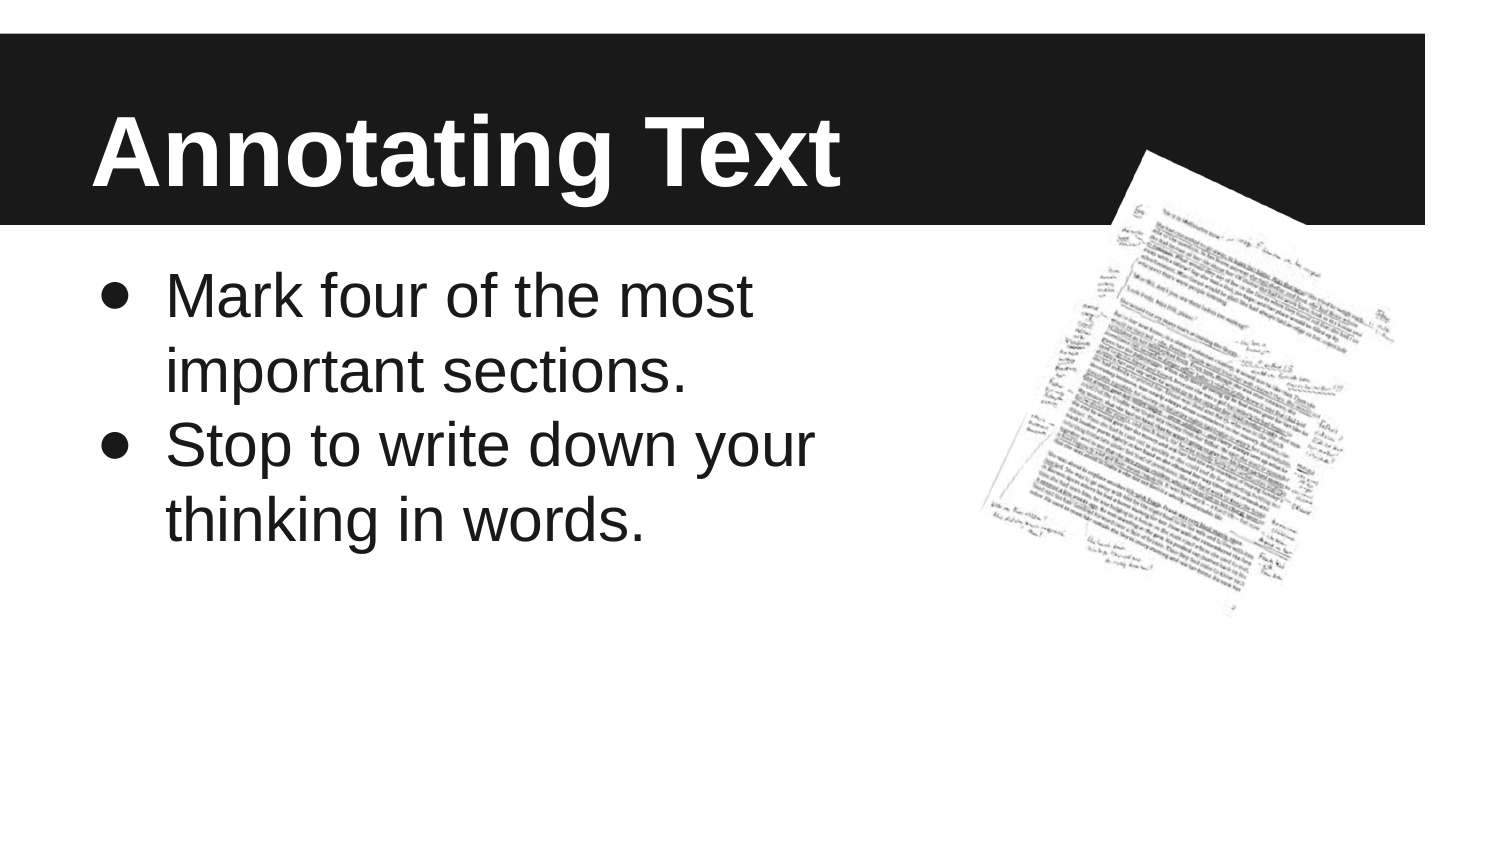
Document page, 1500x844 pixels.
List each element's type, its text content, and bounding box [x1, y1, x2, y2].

picture [978, 151, 1424, 641]
list Mark four of the most important sections. Stop to write down your thinking in words. [75, 239, 1026, 808]
title Annotating Text [75, 33, 1425, 221]
